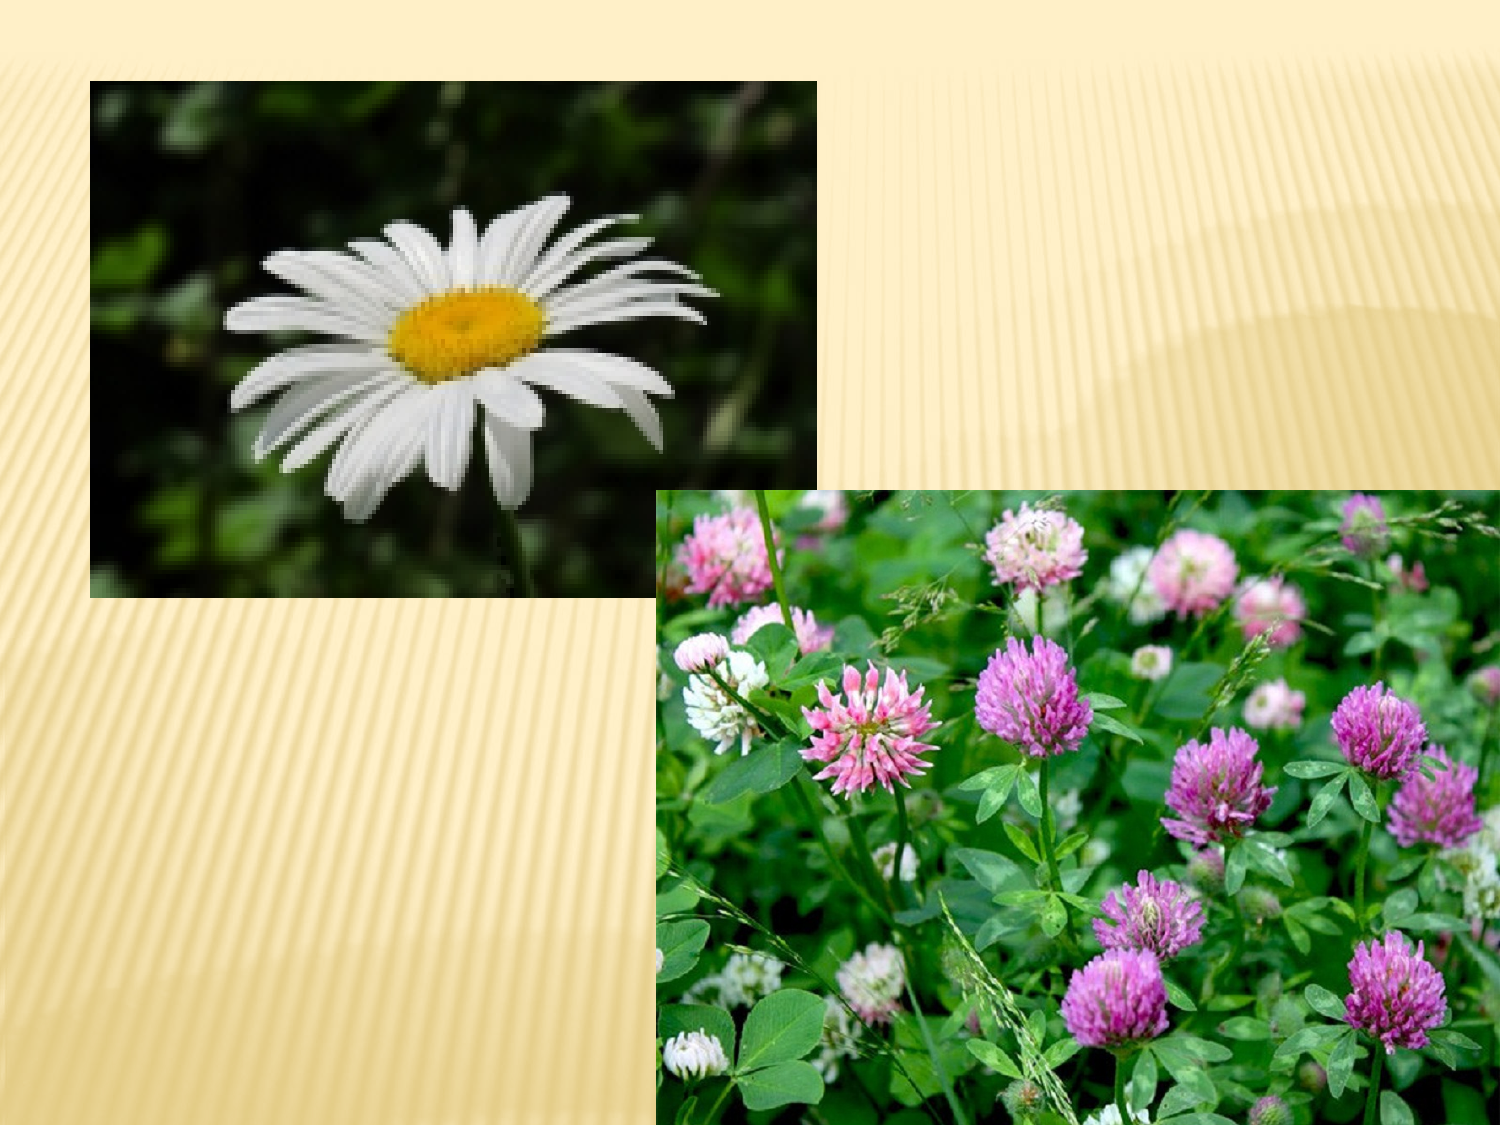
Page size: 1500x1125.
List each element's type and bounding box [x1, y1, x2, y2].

picture [90, 81, 1500, 1125]
